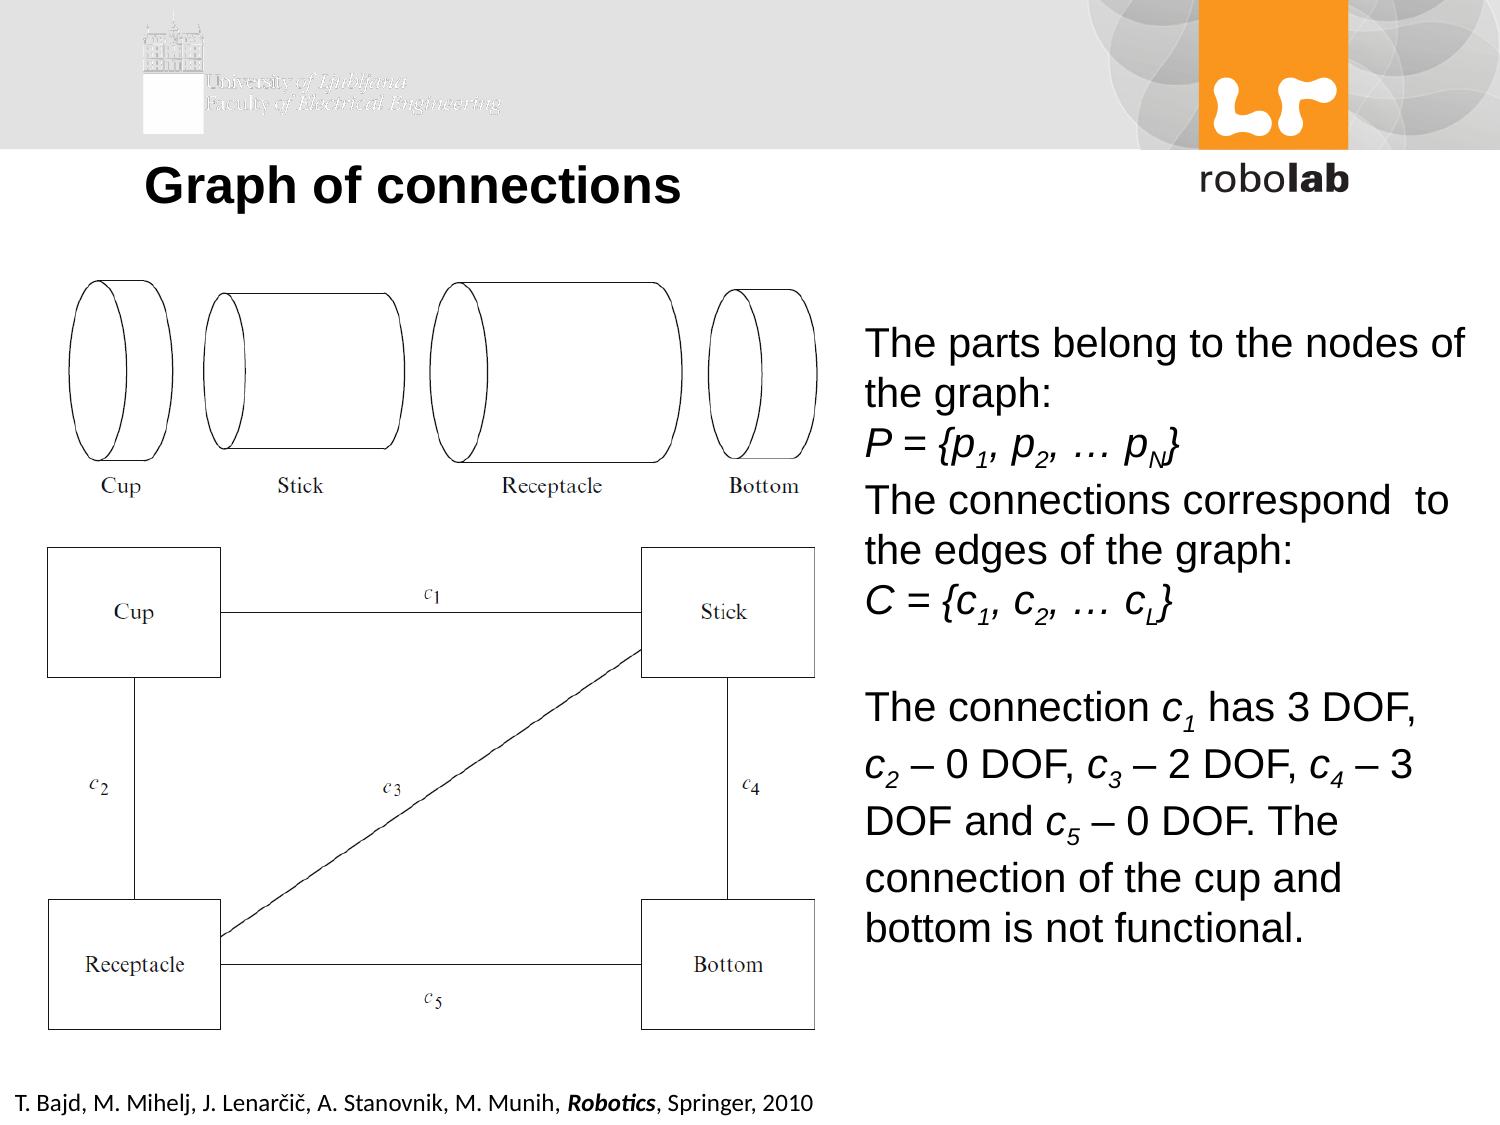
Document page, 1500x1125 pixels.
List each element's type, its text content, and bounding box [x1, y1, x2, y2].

picture [998, 0, 1500, 196]
text_box The parts belong to the nodes of the graph: P = {p1, p2, … pN} The connections correspond to the edges of the graph: C = {c1, c2, … cL} The connection c1 has 3 DOF, c2 – 0 DOF, c3 – 2 DOF, c4 – 3 DOF and c5 – 0 DOF. The connection of the cup and bottom is not functional. [849, 308, 1484, 958]
picture [143, 10, 501, 94]
title Graph of connections [129, 94, 1311, 272]
picture [37, 274, 827, 1038]
